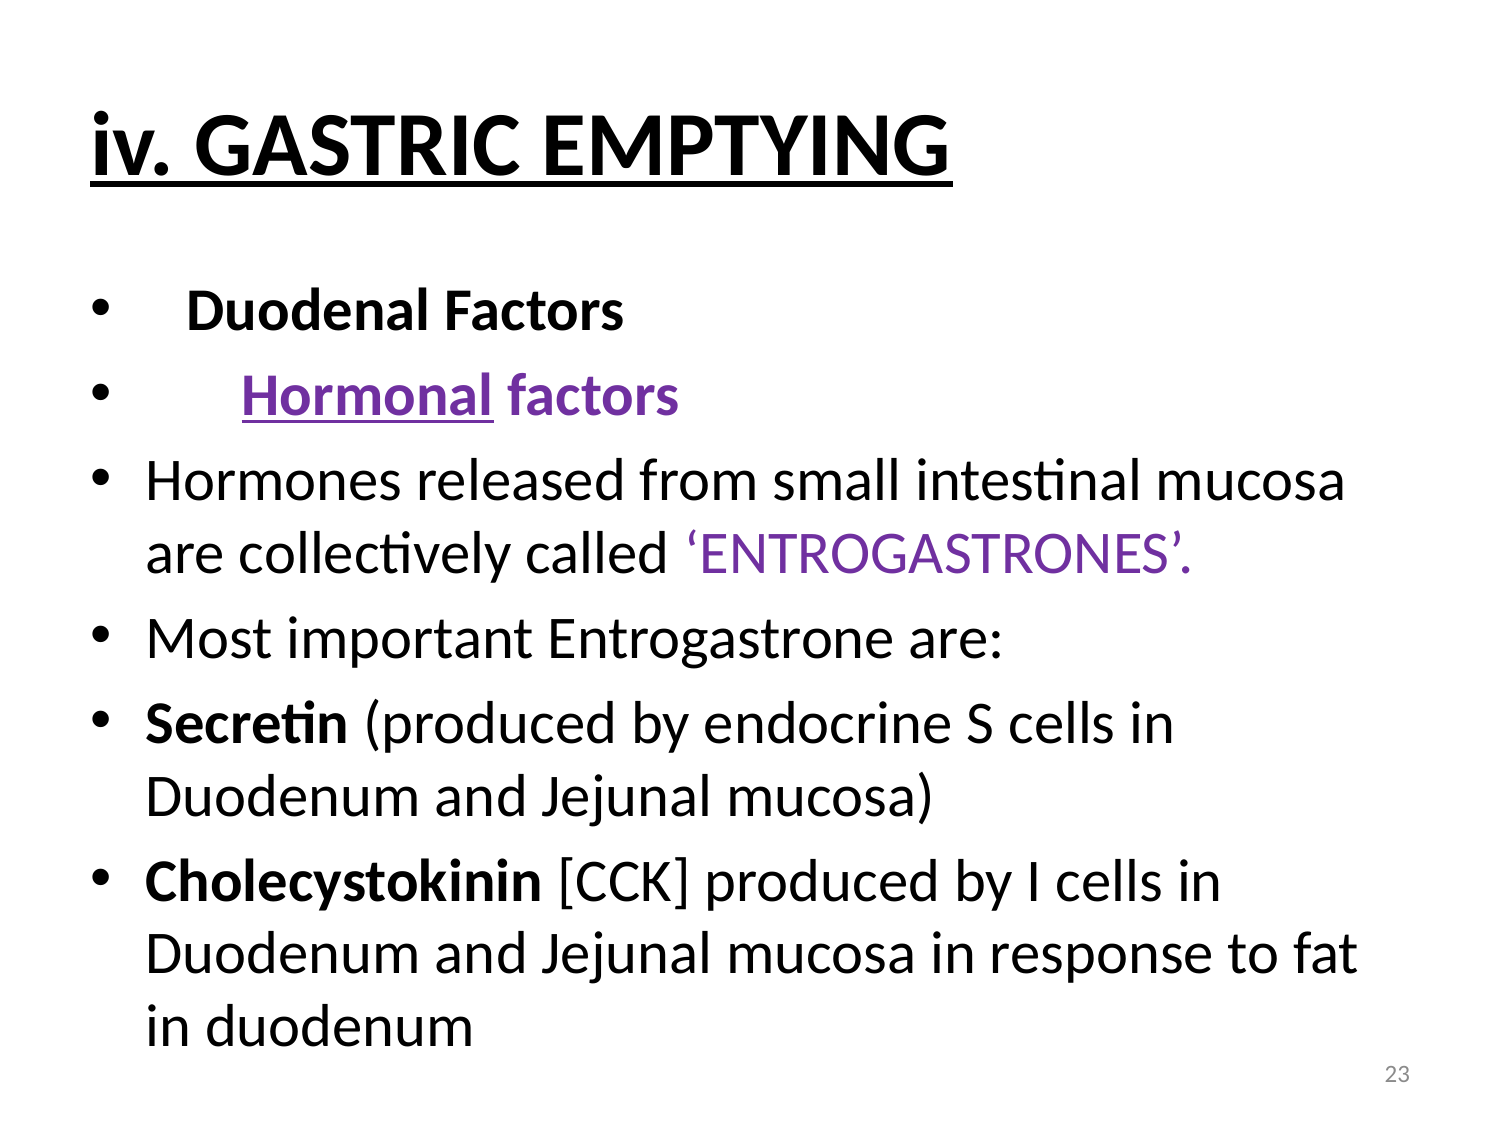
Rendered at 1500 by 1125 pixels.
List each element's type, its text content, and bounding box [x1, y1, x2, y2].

slide_number 23 [1074, 1042, 1425, 1103]
list Duodenal Factors Hormonal factors Hormones released from small intestinal mucosa are collectively called ‘ENTROGASTRONES’. Most important Entrogastrone are: Secretin (produced by endocrine S cells in Duodenum and Jejunal mucosa) Cholecystokinin [CCK] produced by I cells in Duodenum and Jejunal mucosa in response to fat in duodenum [75, 262, 1425, 1075]
title iv. GASTRIC EMPTYING [75, 45, 1425, 233]
